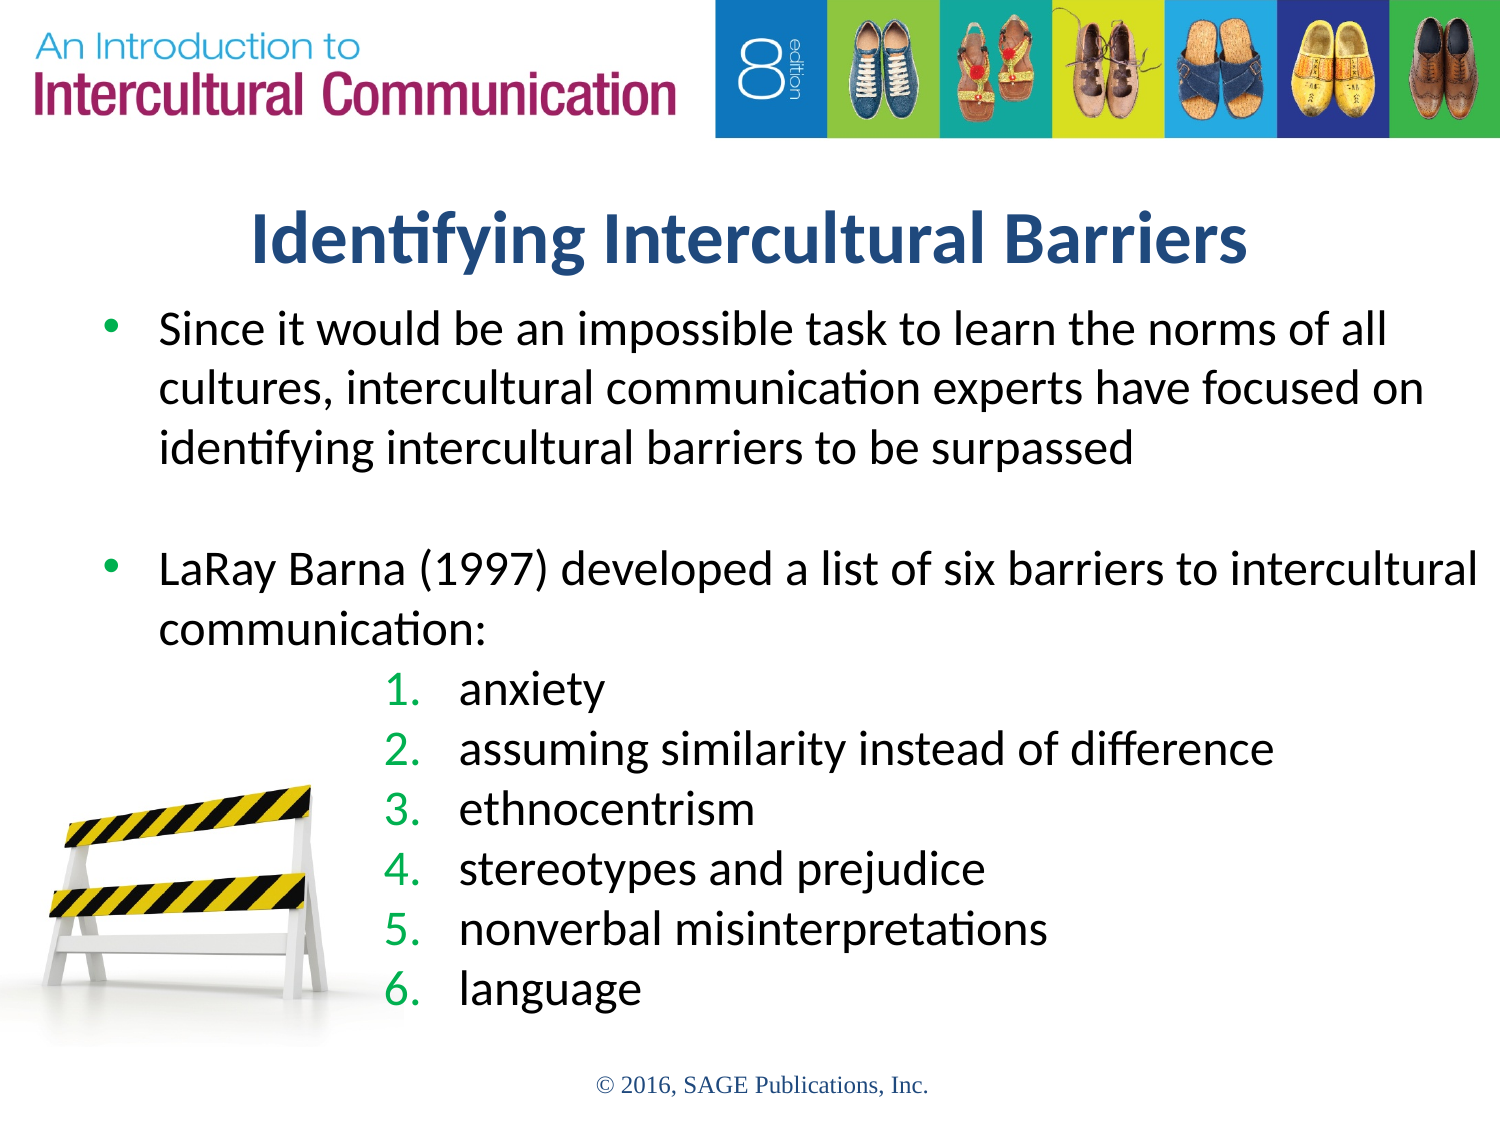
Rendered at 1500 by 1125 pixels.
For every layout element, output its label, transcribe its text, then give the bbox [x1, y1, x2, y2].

list Since it would be an impossible task to learn the norms of all cultures, intercultural communication experts have focused on identifying intercultural barriers to be surpassed LaRay Barna (1997) developed a list of six barriers to intercultural communication: anxiety assuming similarity instead of difference ethnocentrism stereotypes and prejudice nonverbal misinterpretations language [87, 287, 1500, 1125]
footer © 2016, SAGE Publications, Inc. [525, 1053, 1000, 1114]
picture [0, 0, 1500, 154]
title Identifying Intercultural Barriers [0, 154, 1500, 313]
picture [0, 313, 404, 1125]
